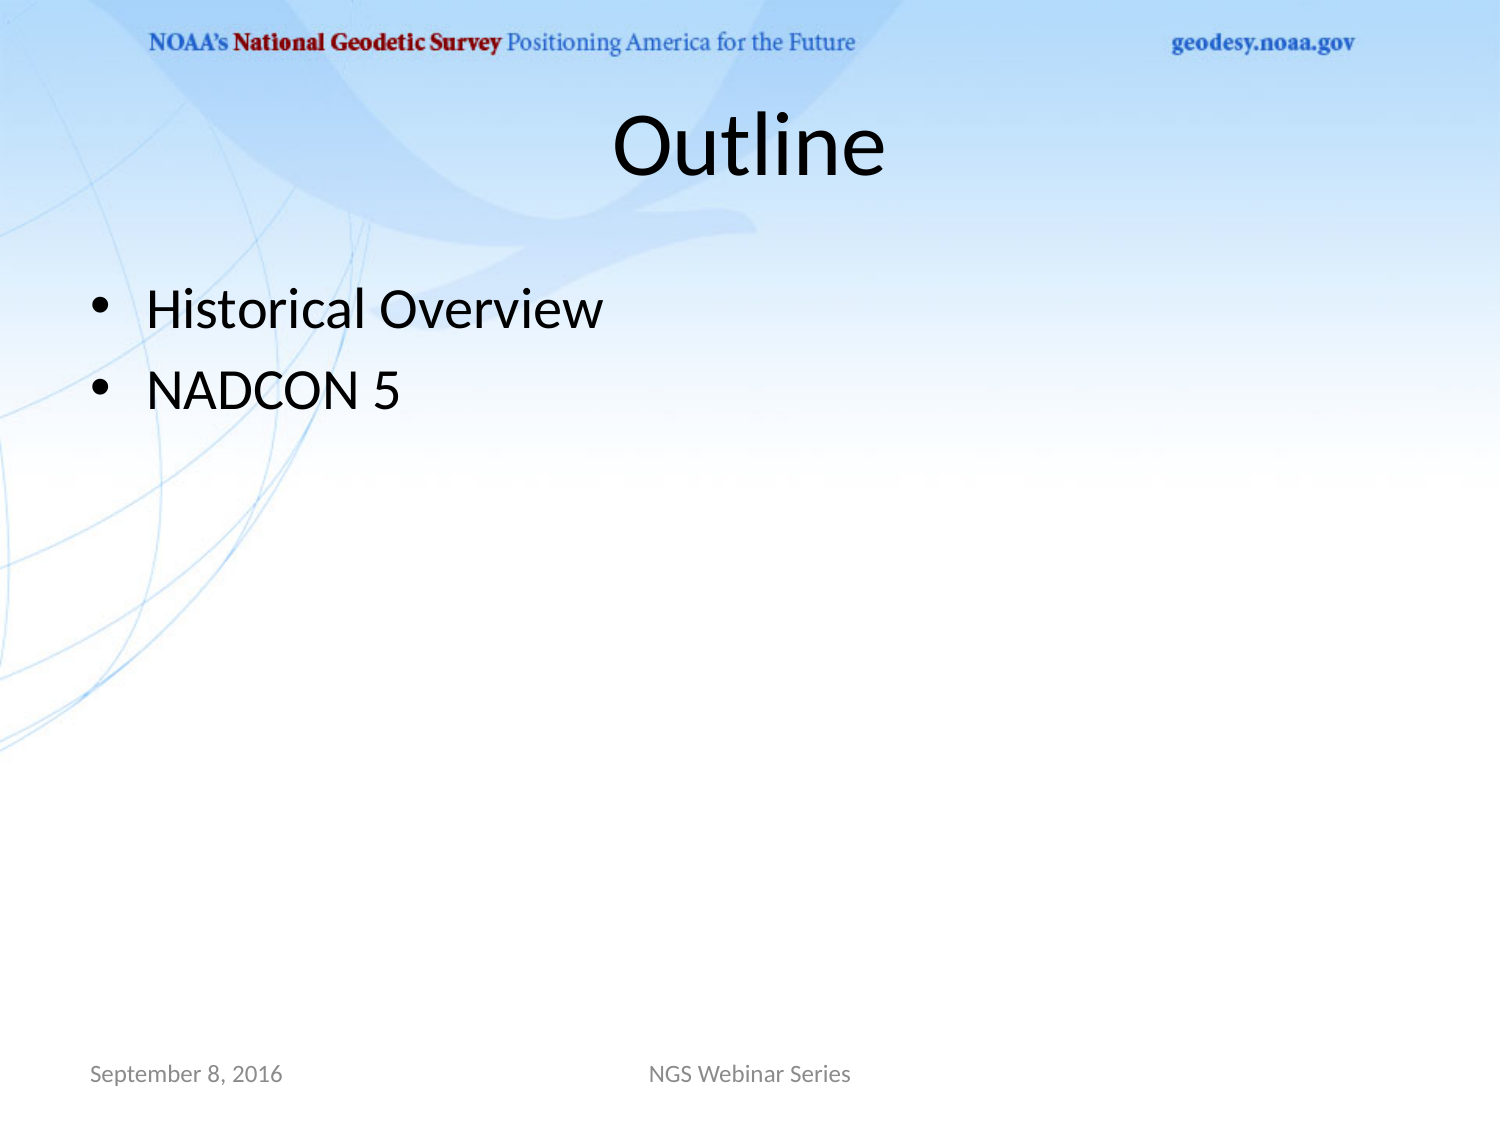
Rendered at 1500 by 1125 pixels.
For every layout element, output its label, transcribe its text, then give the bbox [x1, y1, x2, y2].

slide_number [75, 1042, 425, 1103]
footer NGS Webinar Series [512, 1042, 988, 1103]
title Outline [75, 45, 1425, 233]
picture [0, 0, 1500, 1125]
list Historical Overview NADCON 5 [75, 262, 1422, 1005]
